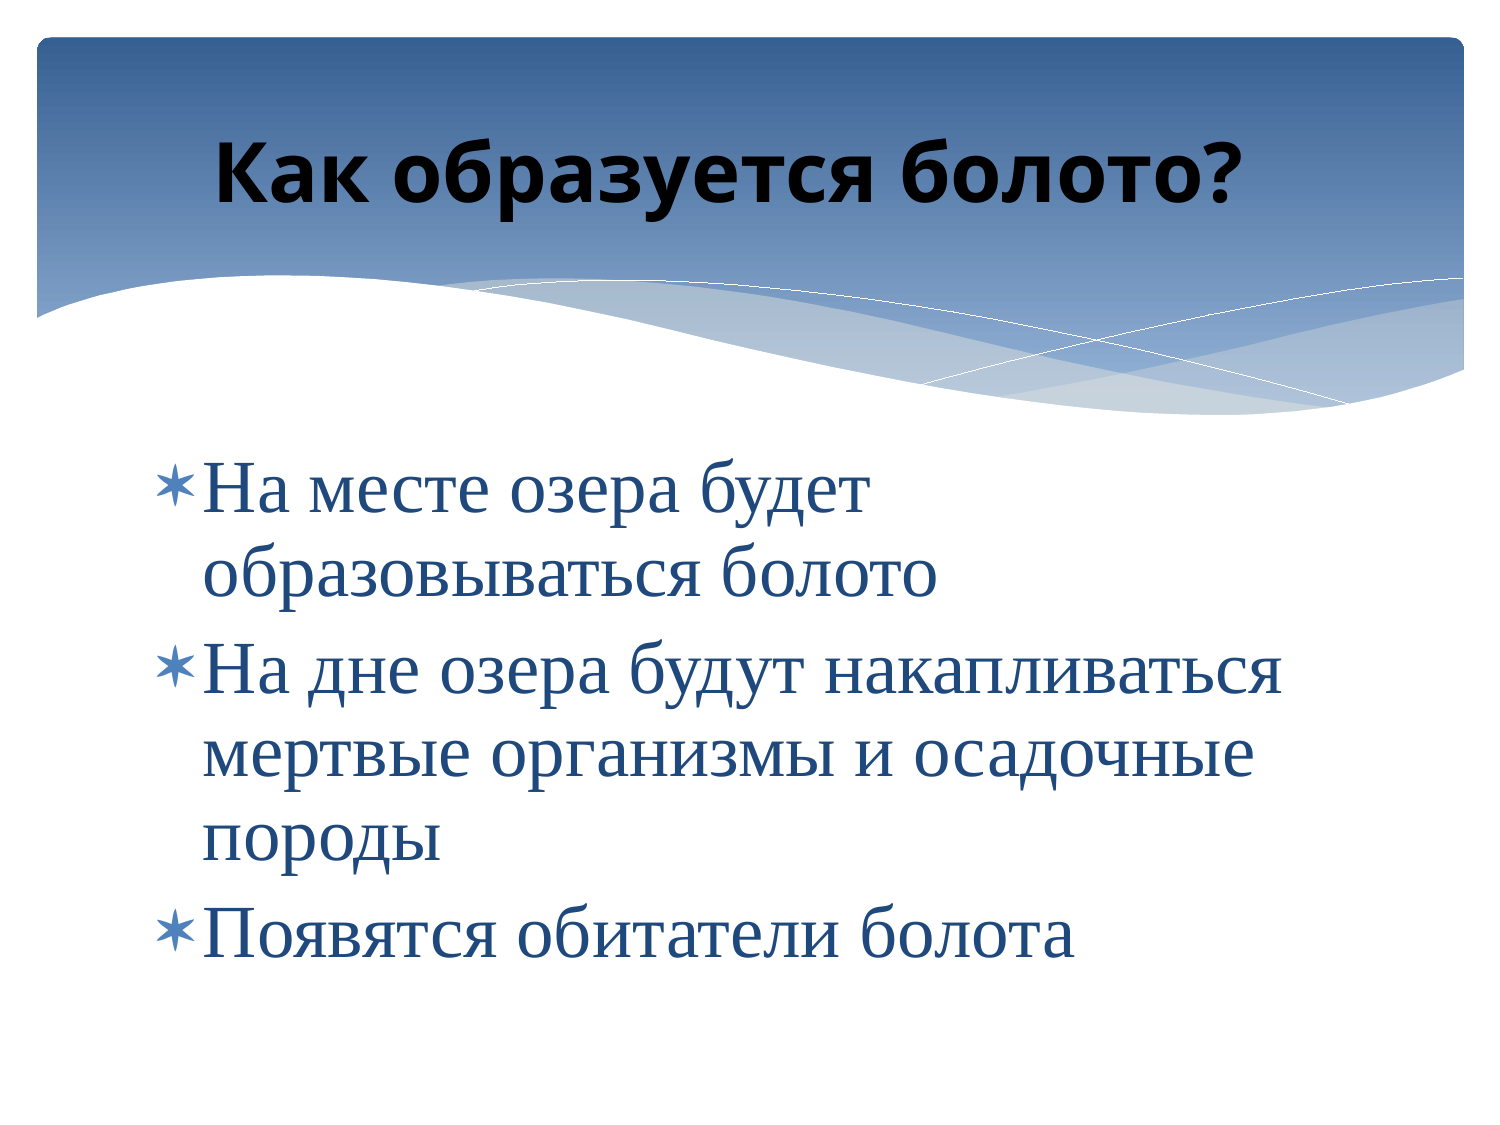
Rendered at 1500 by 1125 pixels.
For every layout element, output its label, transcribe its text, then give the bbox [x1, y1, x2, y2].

title Как образуется болото? [52, 66, 1404, 273]
list На месте озера будет образовываться болото На дне озера будут накапливаться мертвые организмы и осадочные породы Появятся обитатели болота [142, 438, 1359, 1006]
